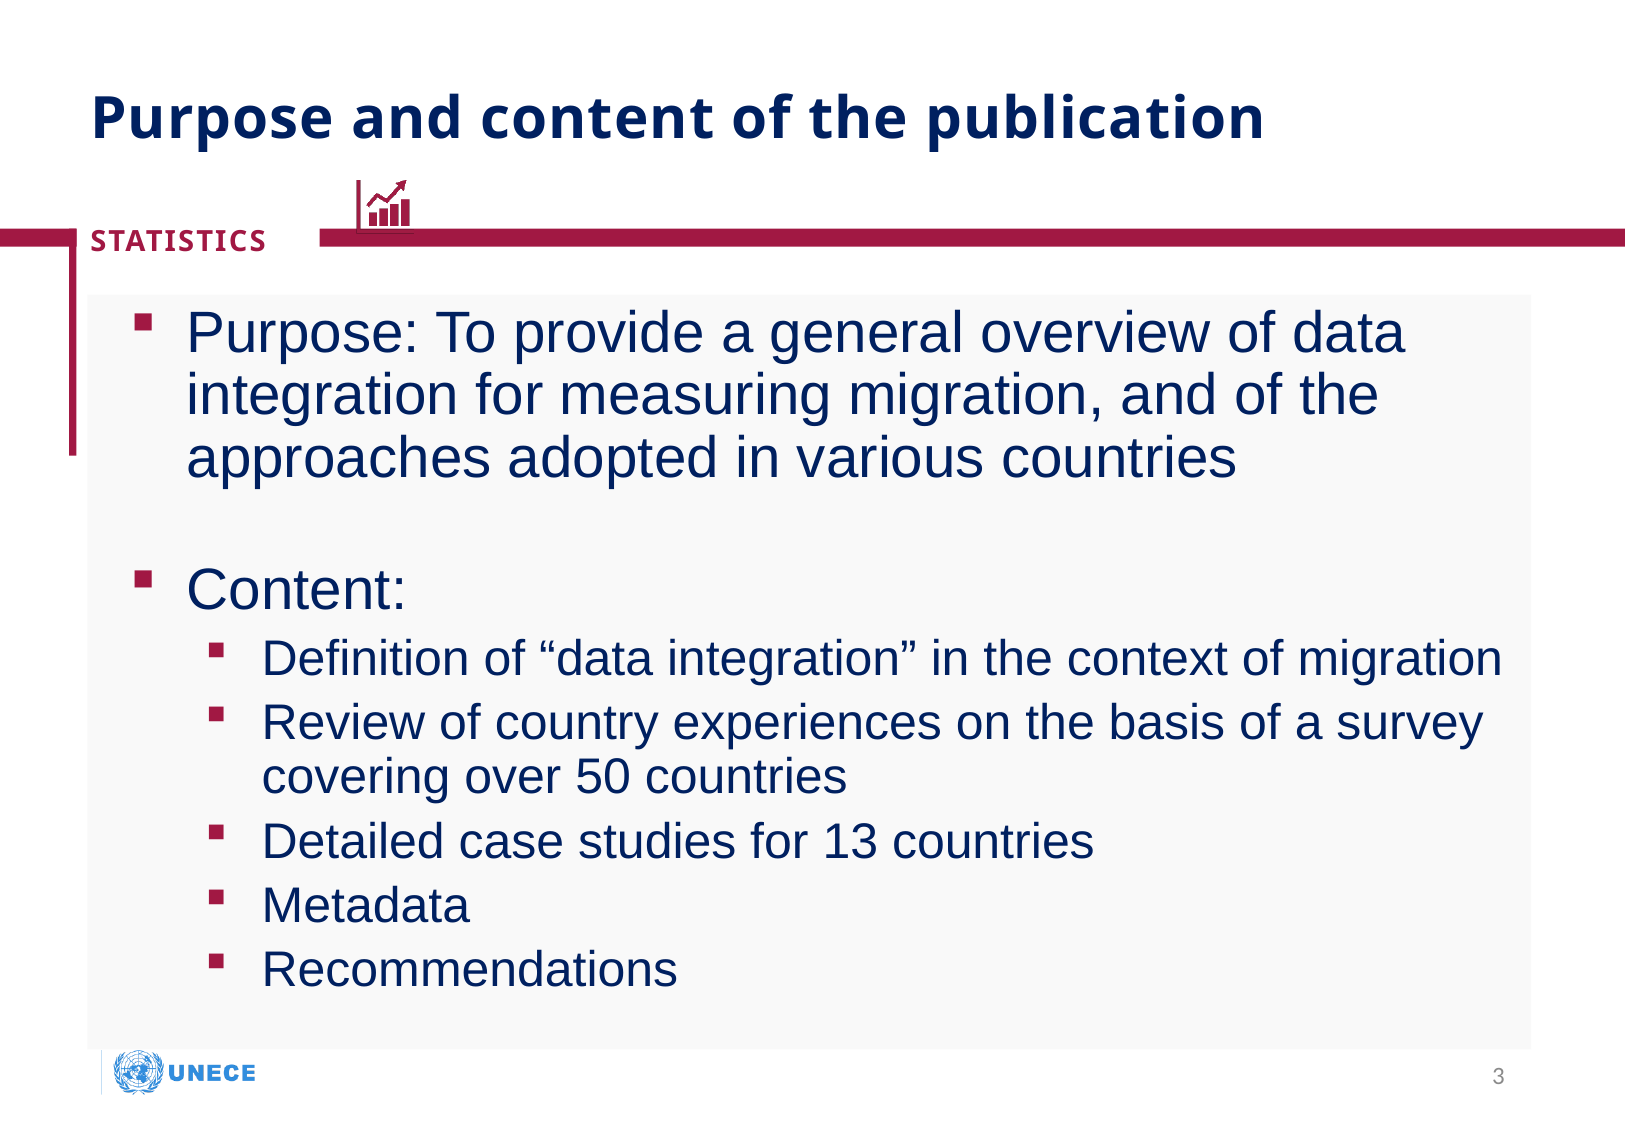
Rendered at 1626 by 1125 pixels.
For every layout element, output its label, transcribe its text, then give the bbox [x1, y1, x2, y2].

text_box Purpose and content of the publication [75, 34, 1555, 178]
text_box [0, 178, 1625, 1106]
